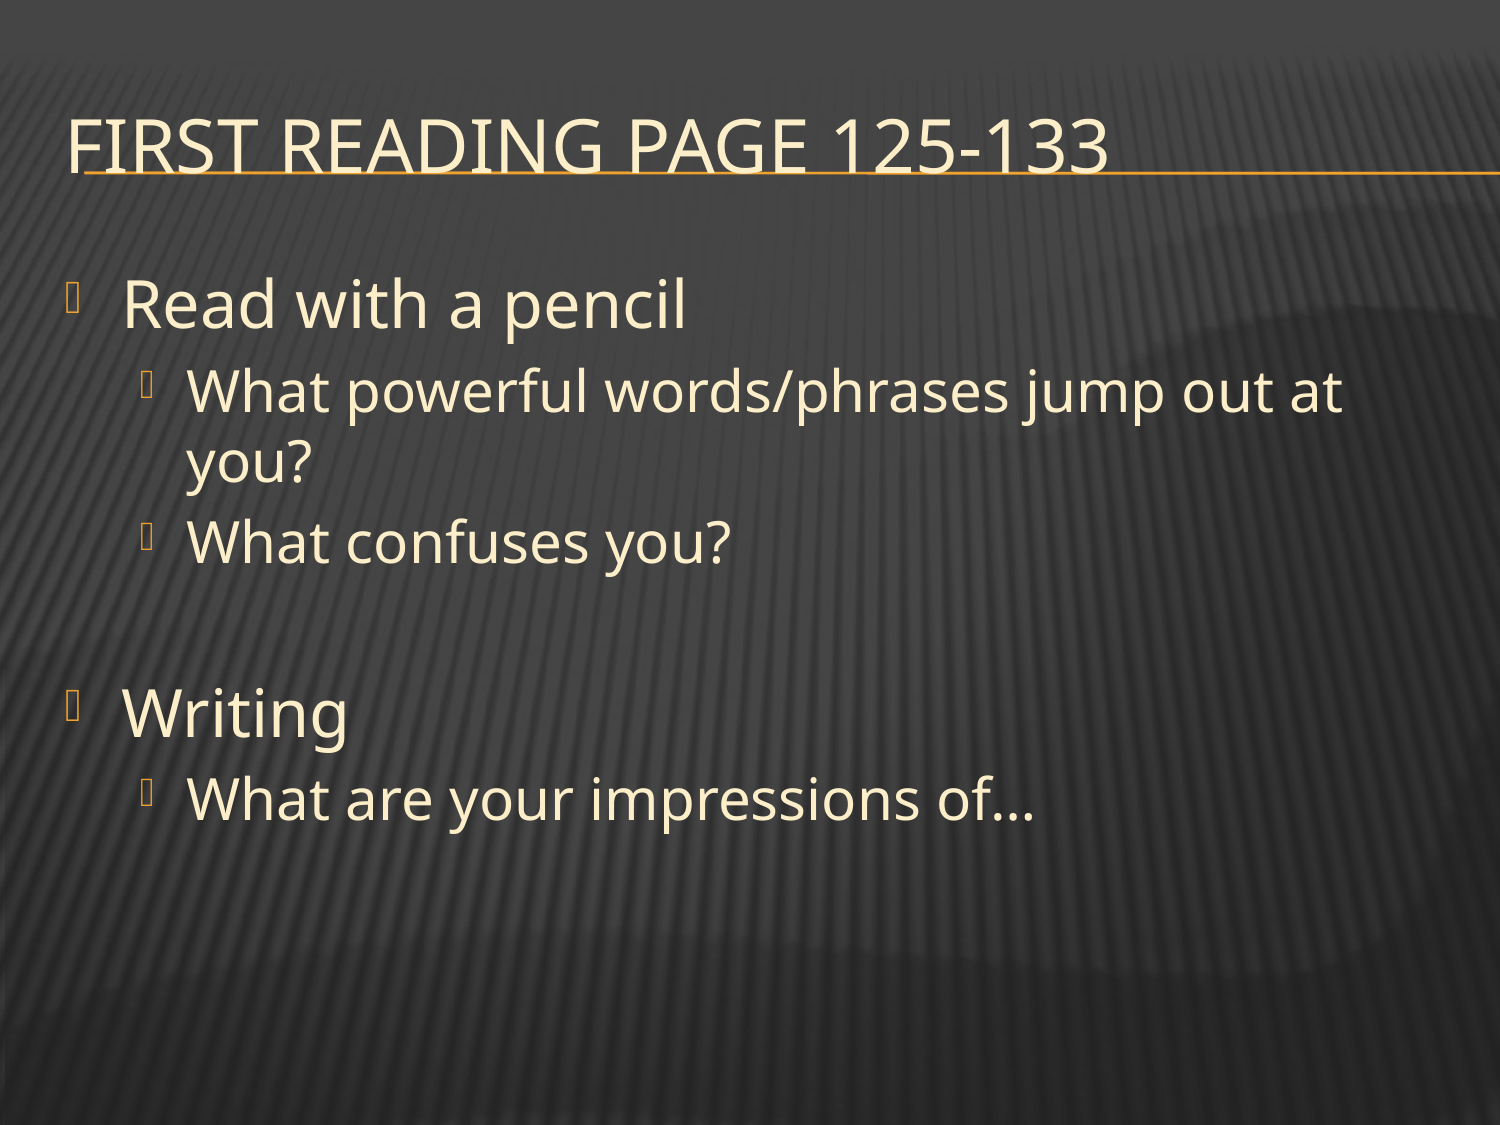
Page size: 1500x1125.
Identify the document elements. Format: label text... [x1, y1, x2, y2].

title First Reading Page 125-133 [50, 75, 1475, 213]
list Read with a pencil What powerful words/phrases jump out at you? What confuses you? Writing What are your impressions of… [50, 254, 1475, 998]
